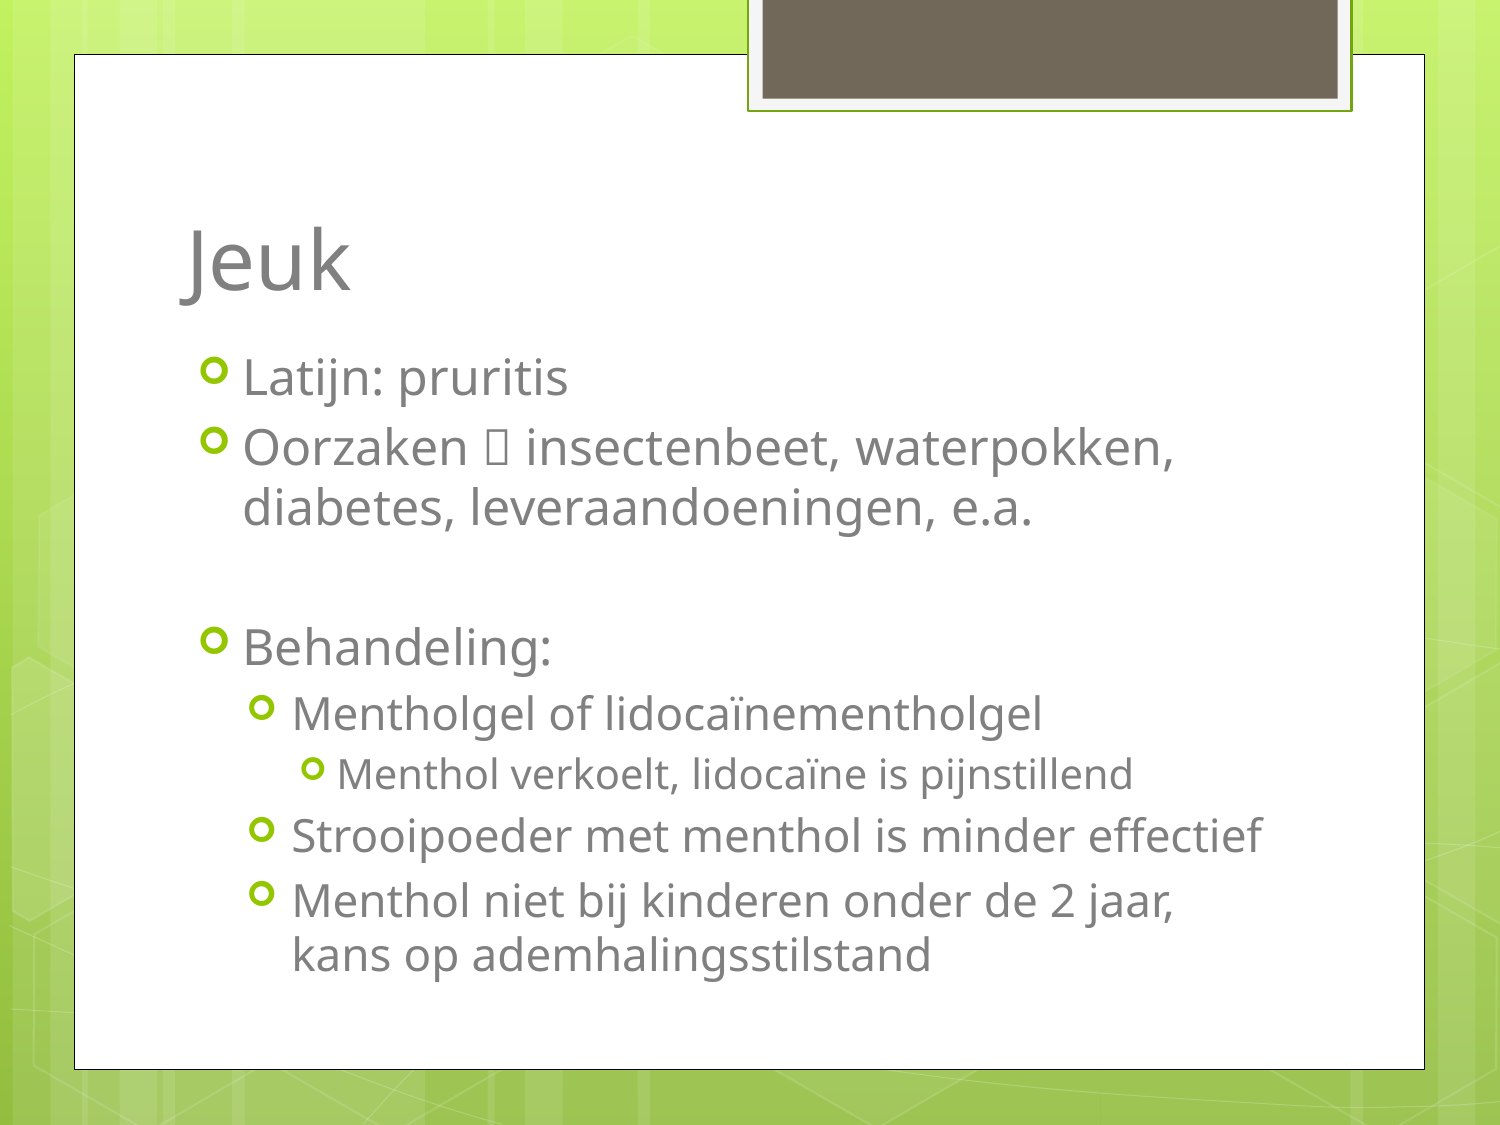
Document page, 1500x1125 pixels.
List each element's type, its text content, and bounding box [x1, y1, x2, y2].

title Jeuk [171, 168, 1324, 315]
list Latijn: pruritis Oorzaken  insectenbeet, waterpokken, diabetes, leveraandoeningen, e.a. Behandeling: Mentholgel of lidocaïnementholgel Menthol verkoelt, lidocaïne is pijnstillend Strooipoeder met menthol is minder effectief Menthol niet bij kinderen onder de 2 jaar, kans op ademhalingsstilstand [171, 338, 1283, 1000]
